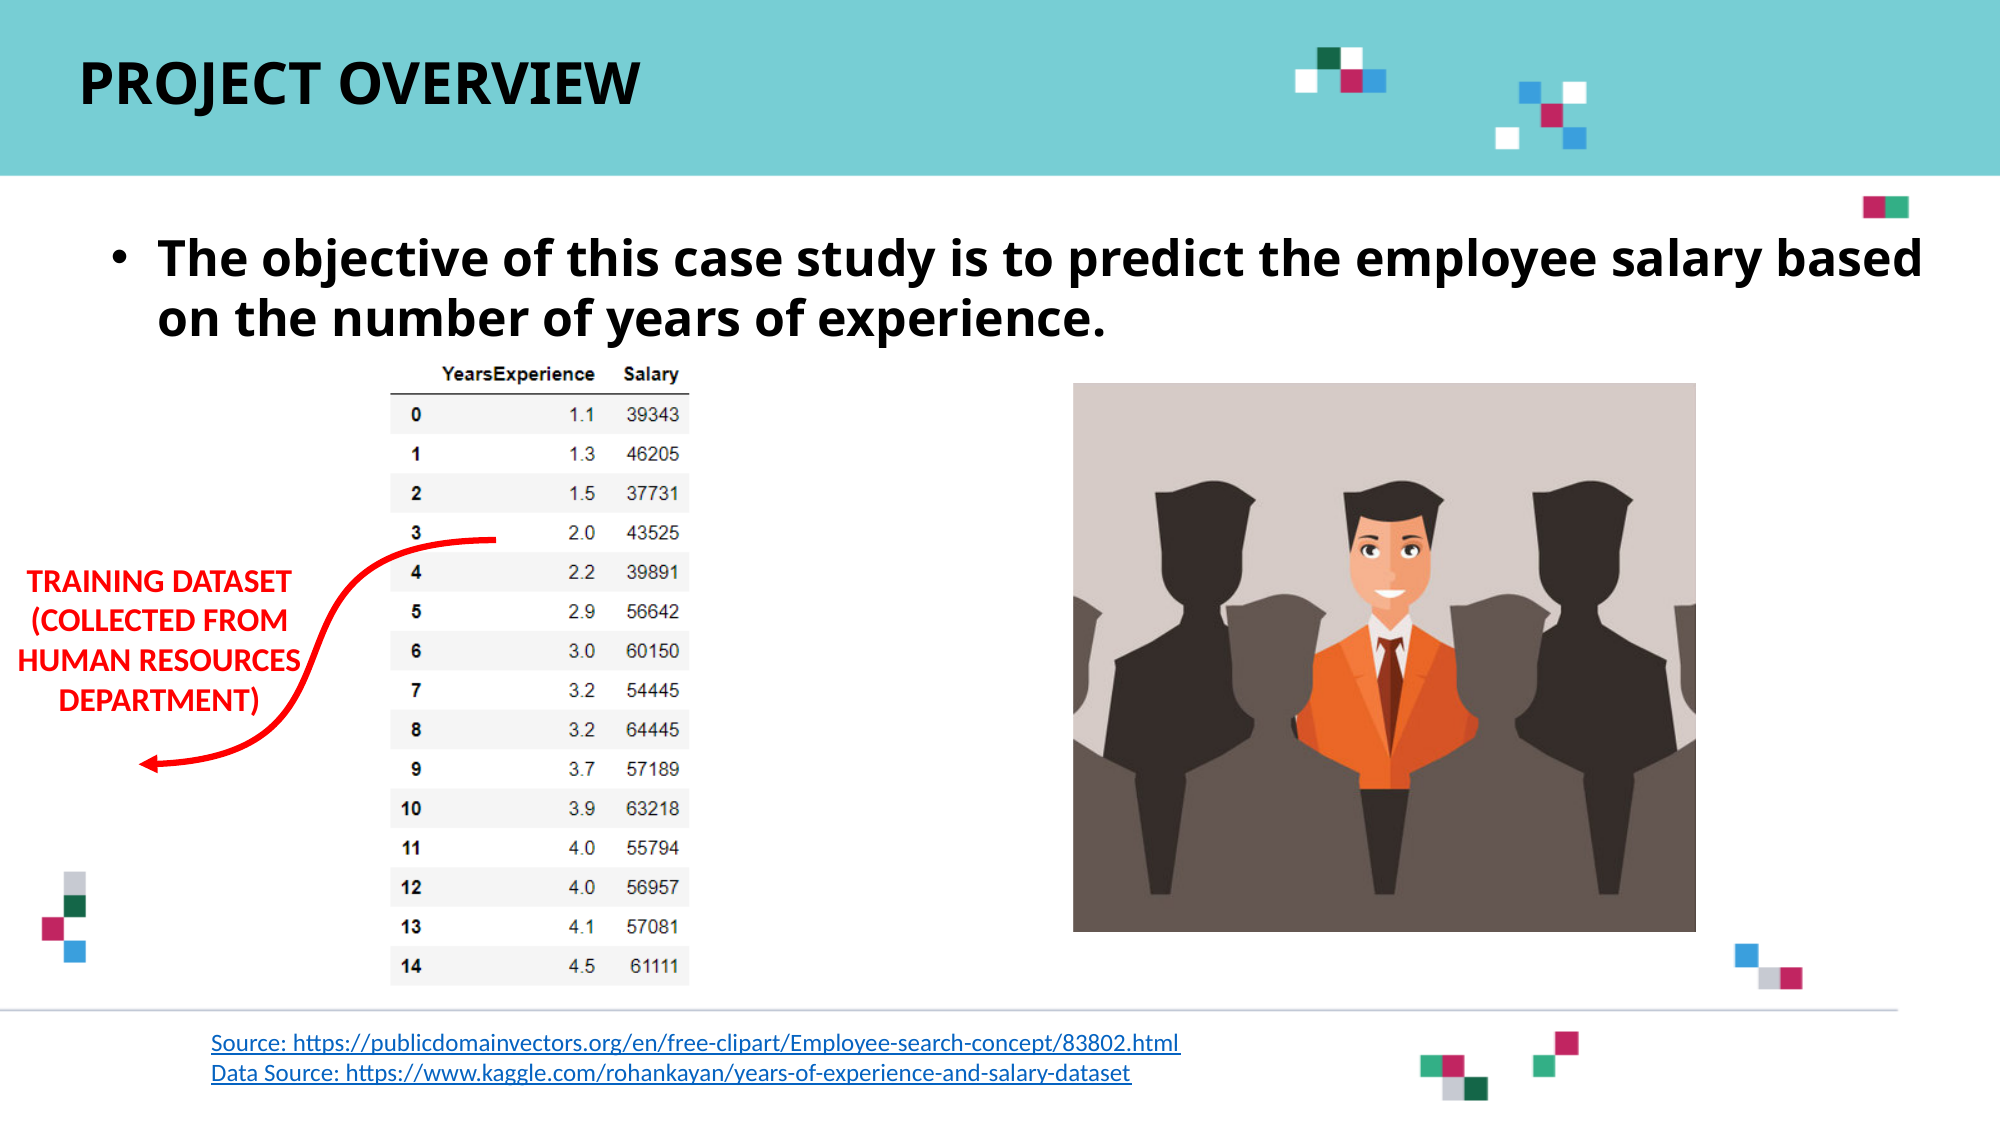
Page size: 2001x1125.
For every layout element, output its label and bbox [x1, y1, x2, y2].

text_box [138, 540, 497, 765]
picture [0, 0, 2000, 1125]
